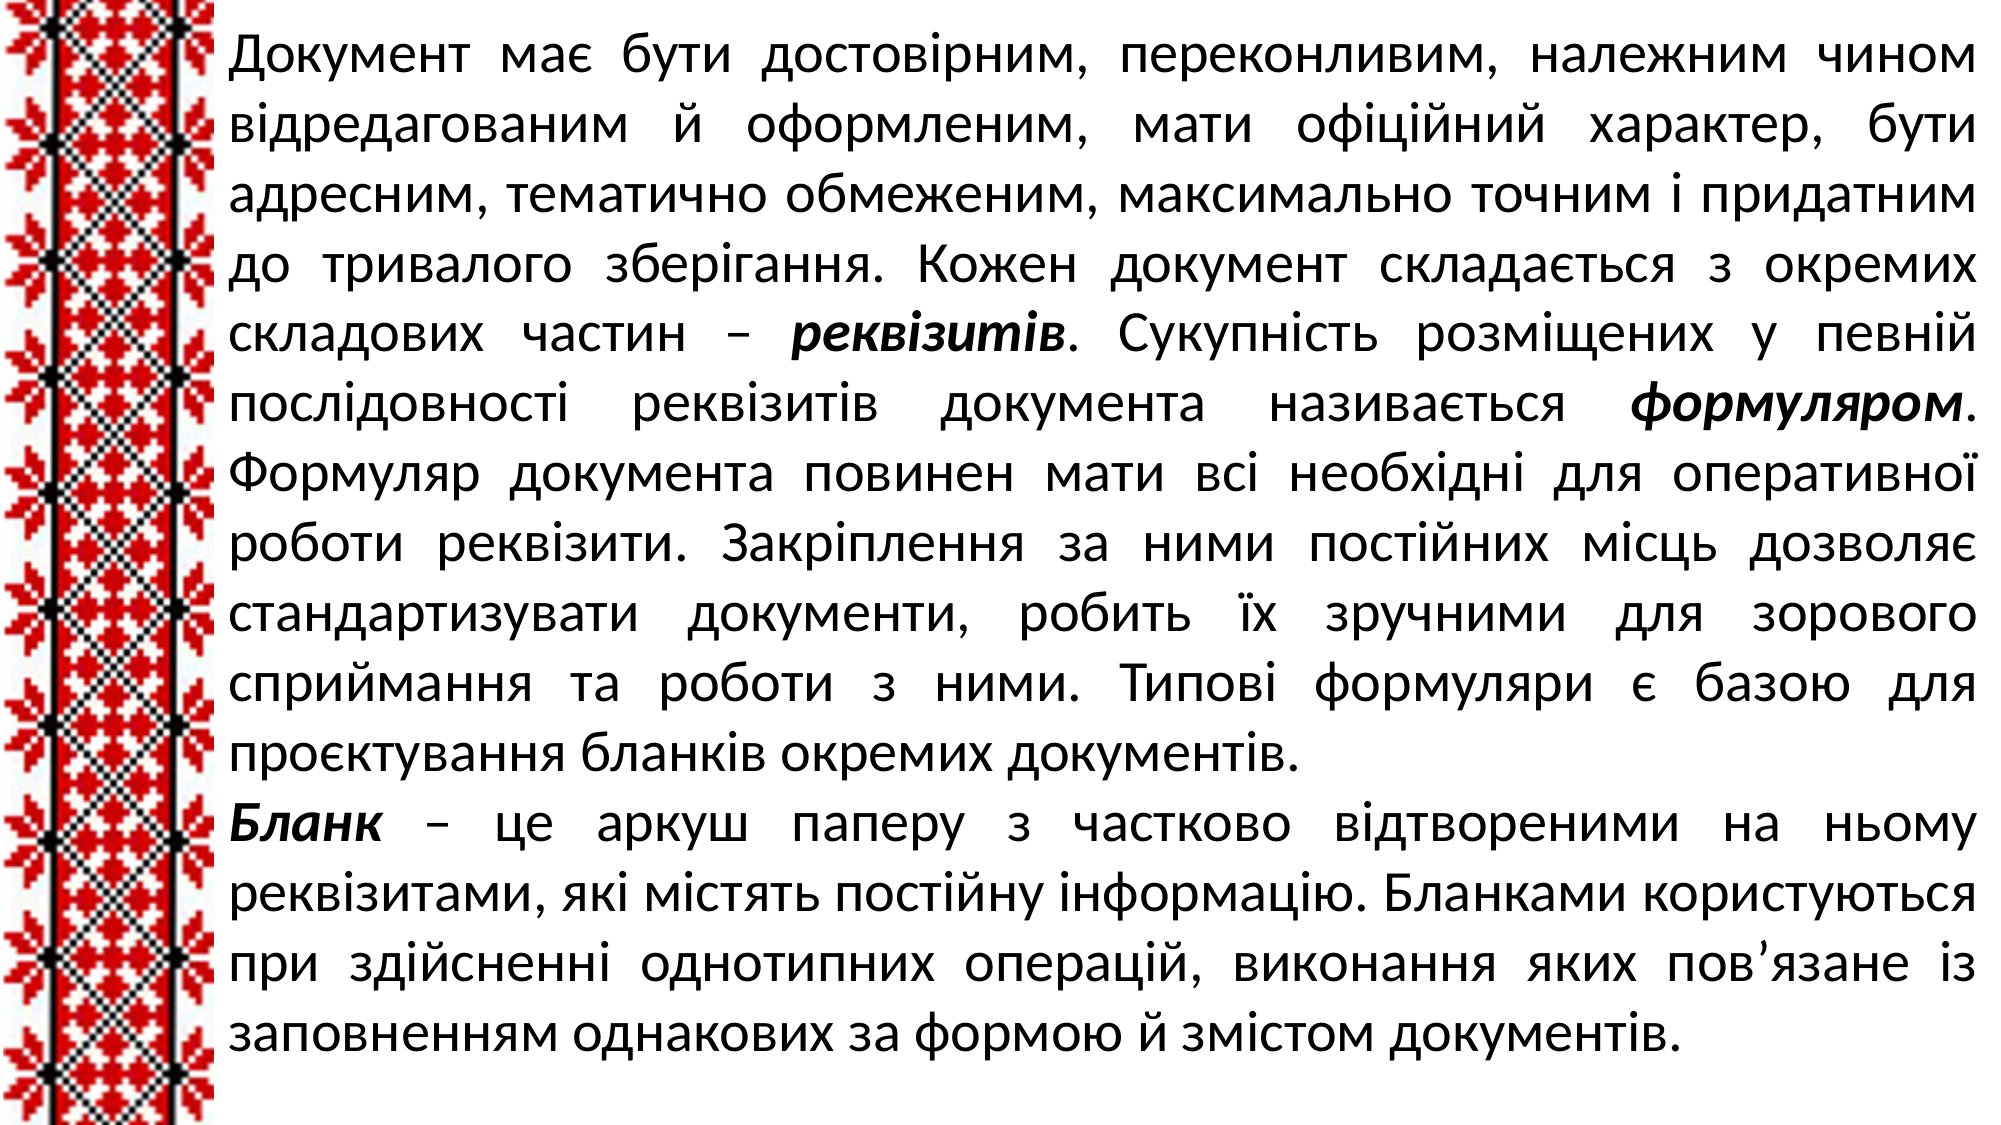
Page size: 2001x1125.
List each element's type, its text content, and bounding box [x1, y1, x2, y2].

text_box Документ має бути достовірним, переконливим, належним чином відредагованим й оформленим, мати офіційний характер, бути адресним, тематично обмеженим, максимально точним і придатним до тривалого зберігання. Кожен документ складається з окремих складових частин – реквізитів. Сукупність розміщених у певній послідовності реквізитів документа називається формуляром. Формуляр документа повинен мати всі необхідні для оперативної роботи реквізити. Закріплення за ними постійних місць дозволяє стандартизувати документи, робить їх зручними для зорового сприймання та роботи з ними. Типові формуляри є базою для проєктування бланків окремих документів. Бланк – це аркуш паперу з частково відтвореними на ньому реквізитами, які містять постійну інформацію. Бланками користуються при здійсненні однотипних операцій, виконання яких пов’язане із заповненням однакових за формою й змістом документів. [214, 6, 1994, 1071]
picture [3, 0, 214, 1125]
